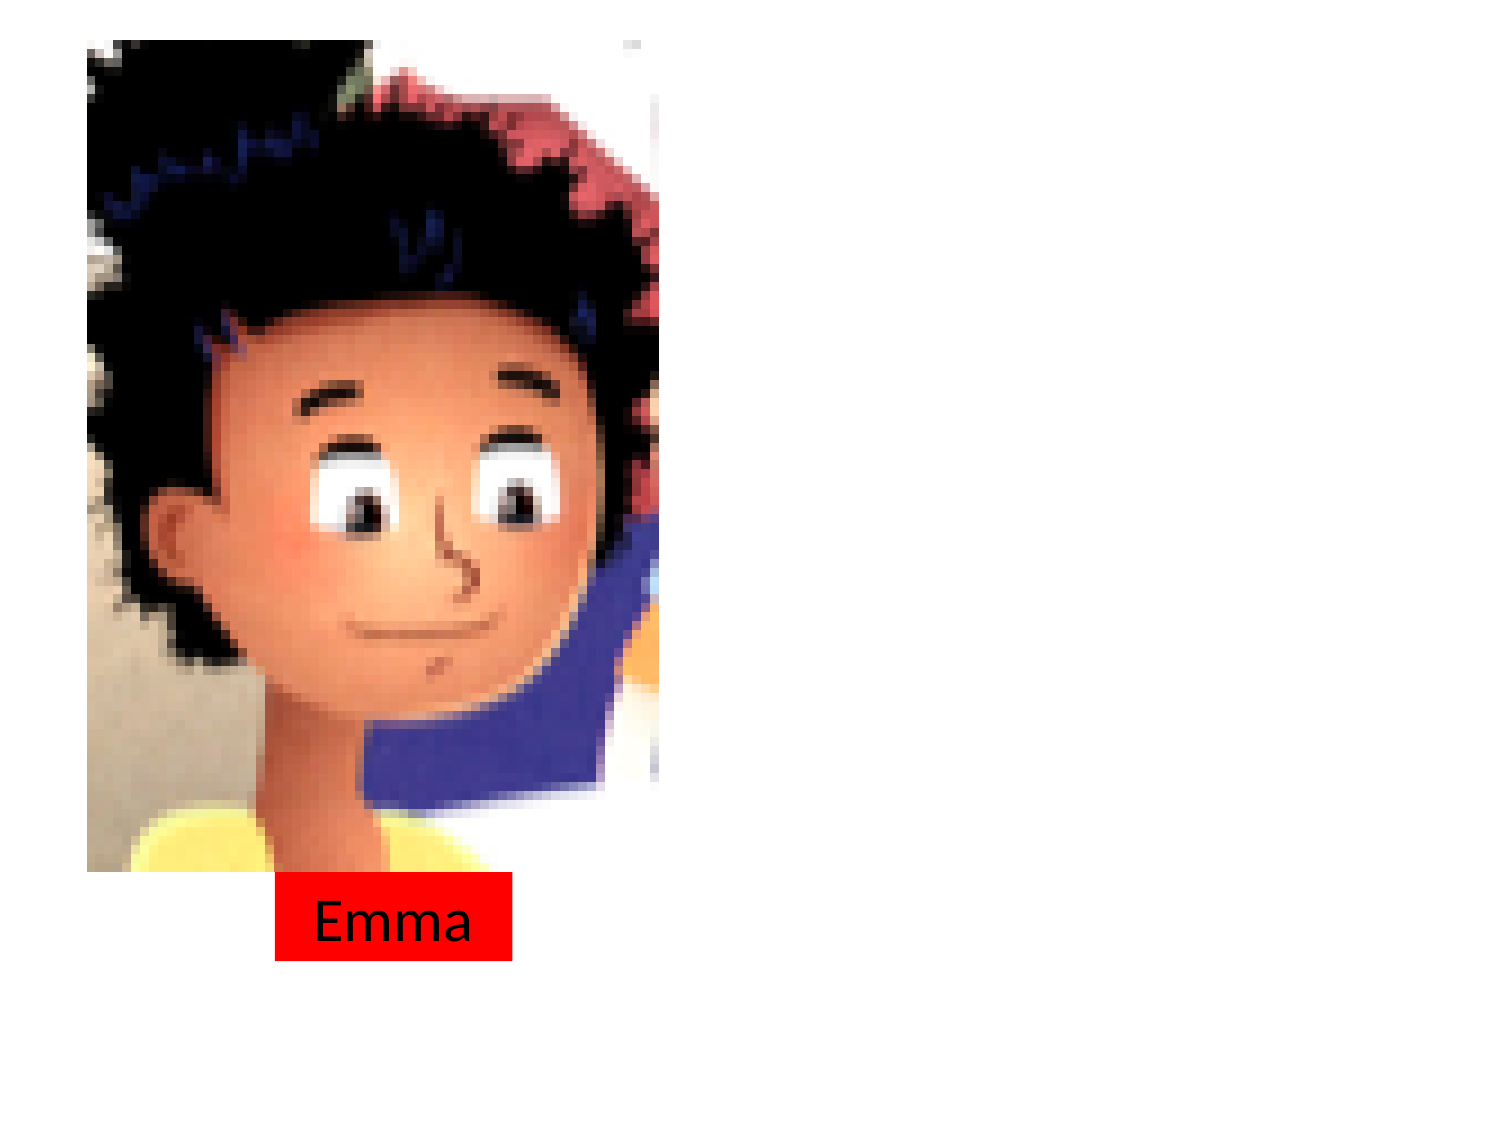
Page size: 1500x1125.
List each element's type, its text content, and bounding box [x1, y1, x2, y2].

text_box Emma [274, 881, 513, 962]
picture [87, 32, 668, 872]
